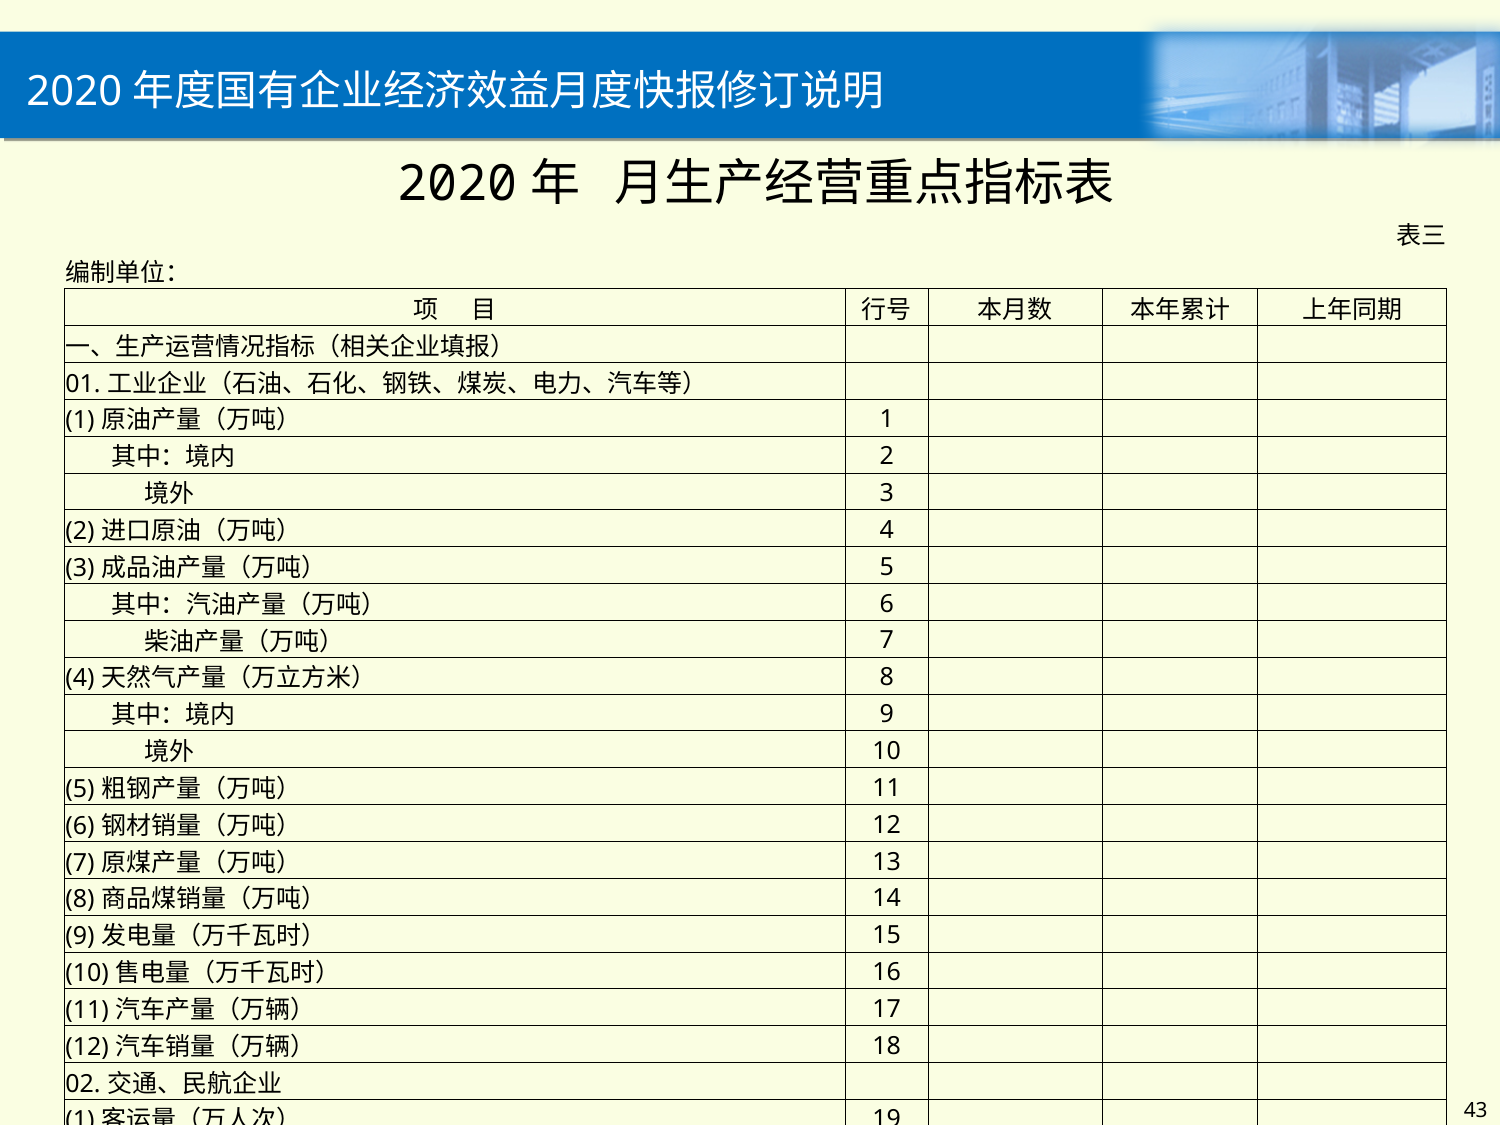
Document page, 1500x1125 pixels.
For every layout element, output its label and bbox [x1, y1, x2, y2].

table_cell [65, 731, 845, 767]
table_cell [1258, 842, 1446, 878]
table_cell [846, 621, 928, 657]
table_cell [1103, 731, 1257, 767]
table_cell [65, 547, 845, 583]
table_cell [65, 1026, 845, 1062]
table_cell [1258, 916, 1446, 952]
table_cell [1103, 400, 1257, 436]
table_cell [929, 916, 1102, 952]
table_cell [1103, 658, 1257, 694]
table_cell [1103, 805, 1257, 841]
table_cell [1258, 363, 1446, 399]
table_cell [846, 842, 928, 878]
table_cell [1103, 621, 1257, 657]
table_cell [65, 289, 845, 325]
table_cell [65, 584, 845, 620]
table_cell [929, 621, 1102, 657]
table_cell [65, 215, 1447, 288]
table_cell [65, 658, 845, 694]
table_cell [929, 584, 1102, 620]
table_cell [65, 1063, 845, 1099]
table_cell [846, 363, 928, 399]
table_cell [1103, 1100, 1257, 1125]
table_cell [929, 658, 1102, 694]
table_cell [1103, 326, 1257, 362]
table_cell [65, 1100, 845, 1125]
table_cell [65, 326, 845, 362]
table_cell [1103, 953, 1257, 988]
table_cell [1258, 768, 1446, 804]
table_cell [846, 437, 928, 473]
table_cell [1258, 695, 1446, 730]
table_cell [1103, 842, 1257, 878]
table_cell [846, 953, 928, 988]
table_cell [65, 916, 845, 952]
table_cell [1258, 326, 1446, 362]
table_cell [846, 916, 928, 952]
picture [1136, 14, 1500, 153]
table_cell [929, 768, 1102, 804]
table_cell [846, 474, 928, 509]
table_cell [1103, 547, 1257, 583]
table_cell [1258, 584, 1446, 620]
table_cell [846, 768, 928, 804]
table_cell [65, 621, 845, 657]
table_cell [65, 363, 845, 399]
table_cell [846, 879, 928, 915]
text_box [1447, 1089, 1500, 1125]
table_cell [1103, 879, 1257, 915]
table_cell [846, 326, 928, 362]
table_cell [1258, 1063, 1446, 1099]
table_cell [65, 400, 845, 436]
table_cell [846, 1063, 928, 1099]
table_cell [846, 400, 928, 436]
table_cell [929, 363, 1102, 399]
table_cell [1258, 621, 1446, 657]
table_cell [929, 289, 1102, 325]
table_cell [846, 805, 928, 841]
table_cell [1103, 363, 1257, 399]
table_cell [929, 731, 1102, 767]
table_cell [929, 400, 1102, 436]
table_cell [1103, 989, 1257, 1025]
table_cell [846, 510, 928, 546]
table_cell [846, 731, 928, 767]
table_cell [846, 658, 928, 694]
table_cell [929, 1063, 1102, 1099]
table_cell [929, 695, 1102, 730]
table_cell [1103, 584, 1257, 620]
table_cell [65, 953, 845, 988]
table_cell [1258, 805, 1446, 841]
table_cell [929, 989, 1102, 1025]
table_cell [846, 695, 928, 730]
table_cell [65, 989, 845, 1025]
table_cell [65, 842, 845, 878]
table_cell [1258, 289, 1446, 325]
table_cell [929, 879, 1102, 915]
table_cell [846, 289, 928, 325]
table_cell [1258, 989, 1446, 1025]
table_cell [846, 1100, 928, 1125]
table_cell [65, 510, 845, 546]
table_cell [1258, 400, 1446, 436]
table_cell [929, 1100, 1102, 1125]
table_cell [1258, 437, 1446, 473]
table_cell [929, 842, 1102, 878]
table_cell [1258, 1100, 1446, 1125]
table_cell [929, 1026, 1102, 1062]
table_cell [929, 953, 1102, 988]
table_cell [1103, 695, 1257, 730]
table_cell [929, 805, 1102, 841]
table_cell [1258, 474, 1446, 509]
table_cell [1103, 474, 1257, 509]
table_cell [1103, 437, 1257, 473]
table_cell [1258, 510, 1446, 546]
table_cell [1258, 731, 1446, 767]
table_cell [846, 989, 928, 1025]
table_cell [846, 584, 928, 620]
table_cell [65, 805, 845, 841]
table_cell [1258, 879, 1446, 915]
table_cell [65, 474, 845, 509]
table_cell [65, 879, 845, 915]
table_cell [1258, 658, 1446, 694]
table_cell [1103, 289, 1257, 325]
table_cell [65, 437, 845, 473]
table_cell [1103, 916, 1257, 952]
table_cell [929, 547, 1102, 583]
table_cell [846, 1026, 928, 1062]
table_cell [1258, 1026, 1446, 1062]
table_cell [65, 768, 845, 804]
table_cell [65, 695, 845, 730]
table_cell [929, 474, 1102, 509]
table_cell [1103, 768, 1257, 804]
table_cell [929, 326, 1102, 362]
table_cell [1103, 1063, 1257, 1099]
title [11, 46, 1136, 118]
table_cell [1258, 953, 1446, 988]
table_header [65, 142, 1447, 215]
table_cell [1103, 510, 1257, 546]
table_cell [846, 547, 928, 583]
table_cell [1258, 547, 1446, 583]
table_cell [929, 510, 1102, 546]
table_cell [929, 437, 1102, 473]
table_cell [1103, 1026, 1257, 1062]
